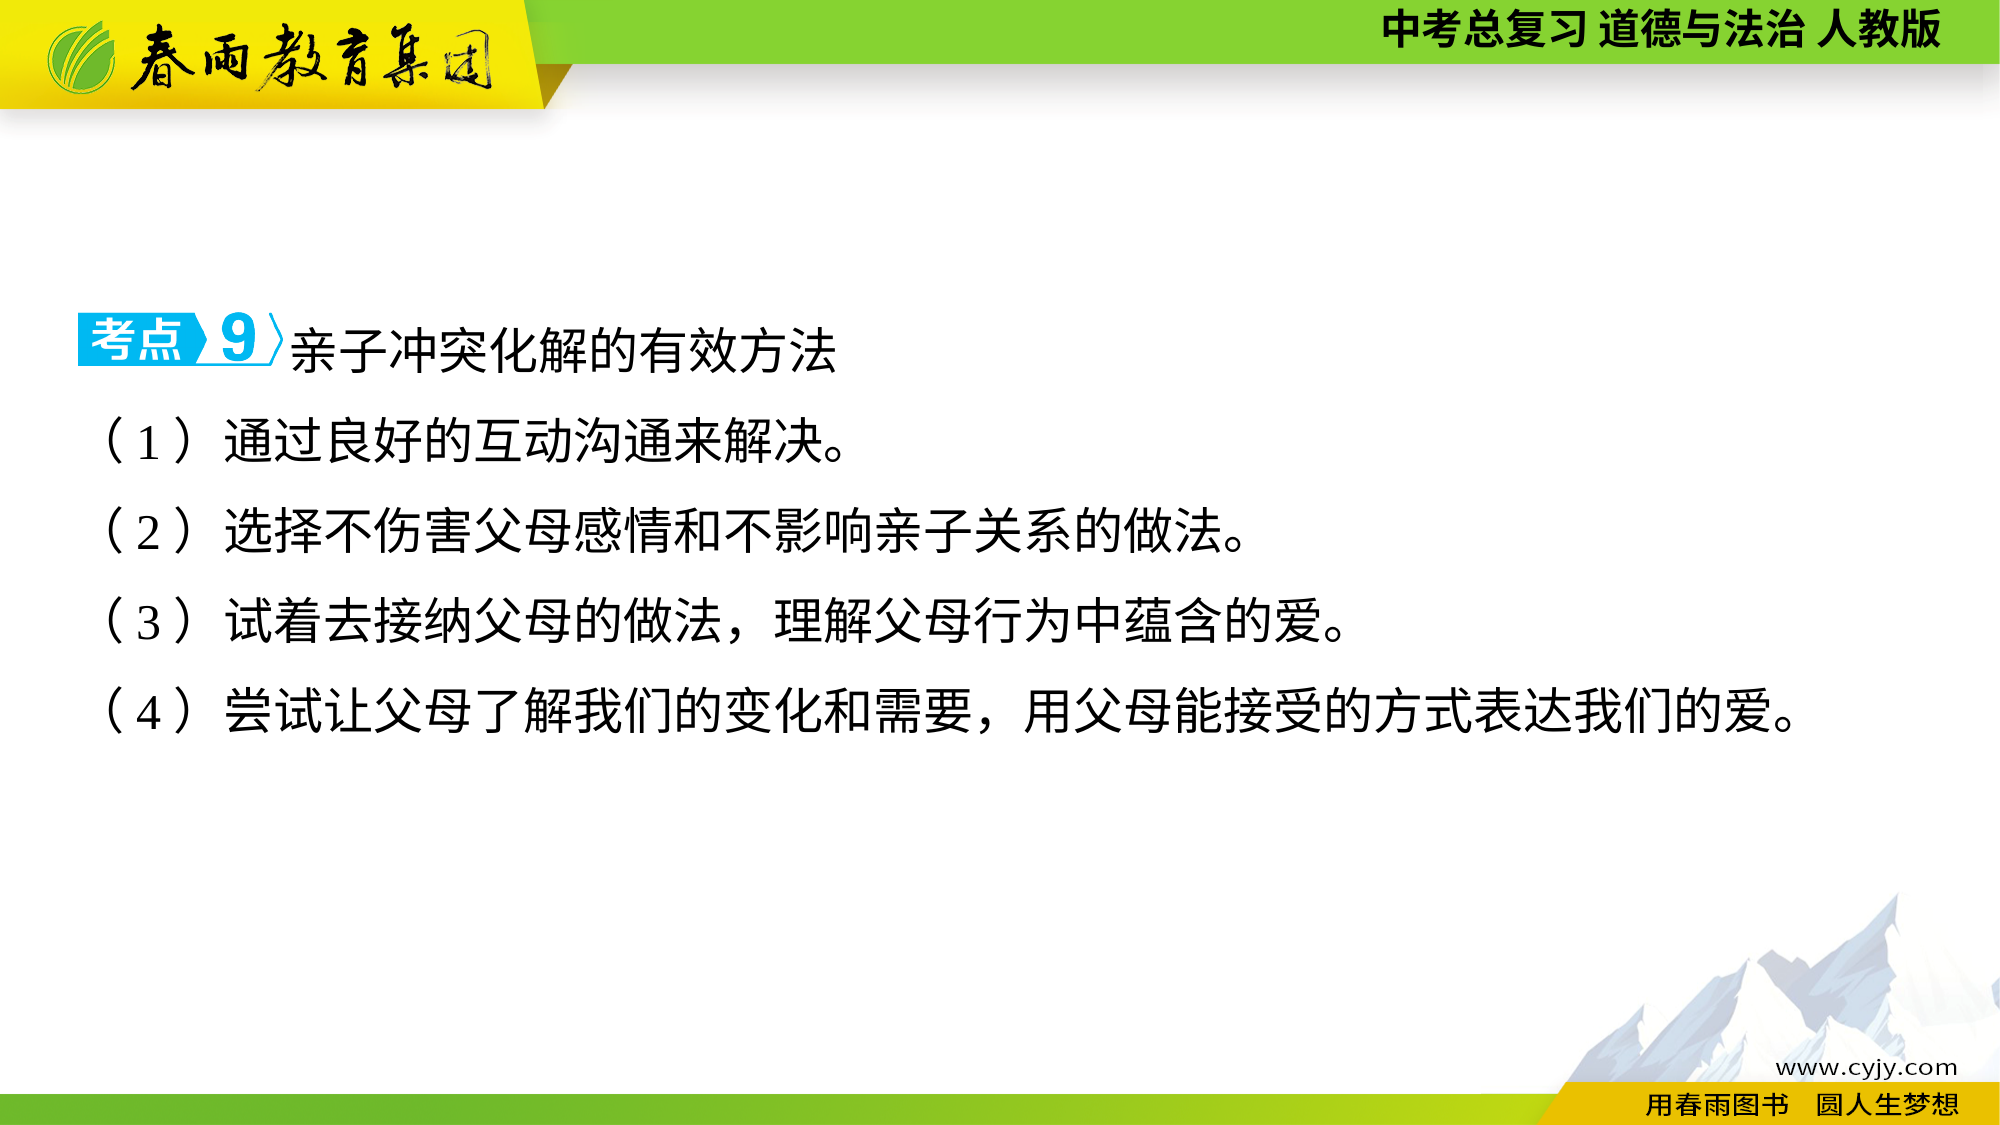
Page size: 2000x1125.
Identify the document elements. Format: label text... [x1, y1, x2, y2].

picture [0, 0, 2000, 1125]
list 亲子冲突化解的有效方法 （1）通过良好的互动沟通来解决。 （2）选择不伤害父母感情和不影响亲子关系的做法。 （3）试着去接纳父母的做法，理解父母行为中蕴含的爱。 （4）尝试让父母了解我们的变化和需要，用父母能接受的方式表达我们的爱。 [59, 281, 1944, 740]
